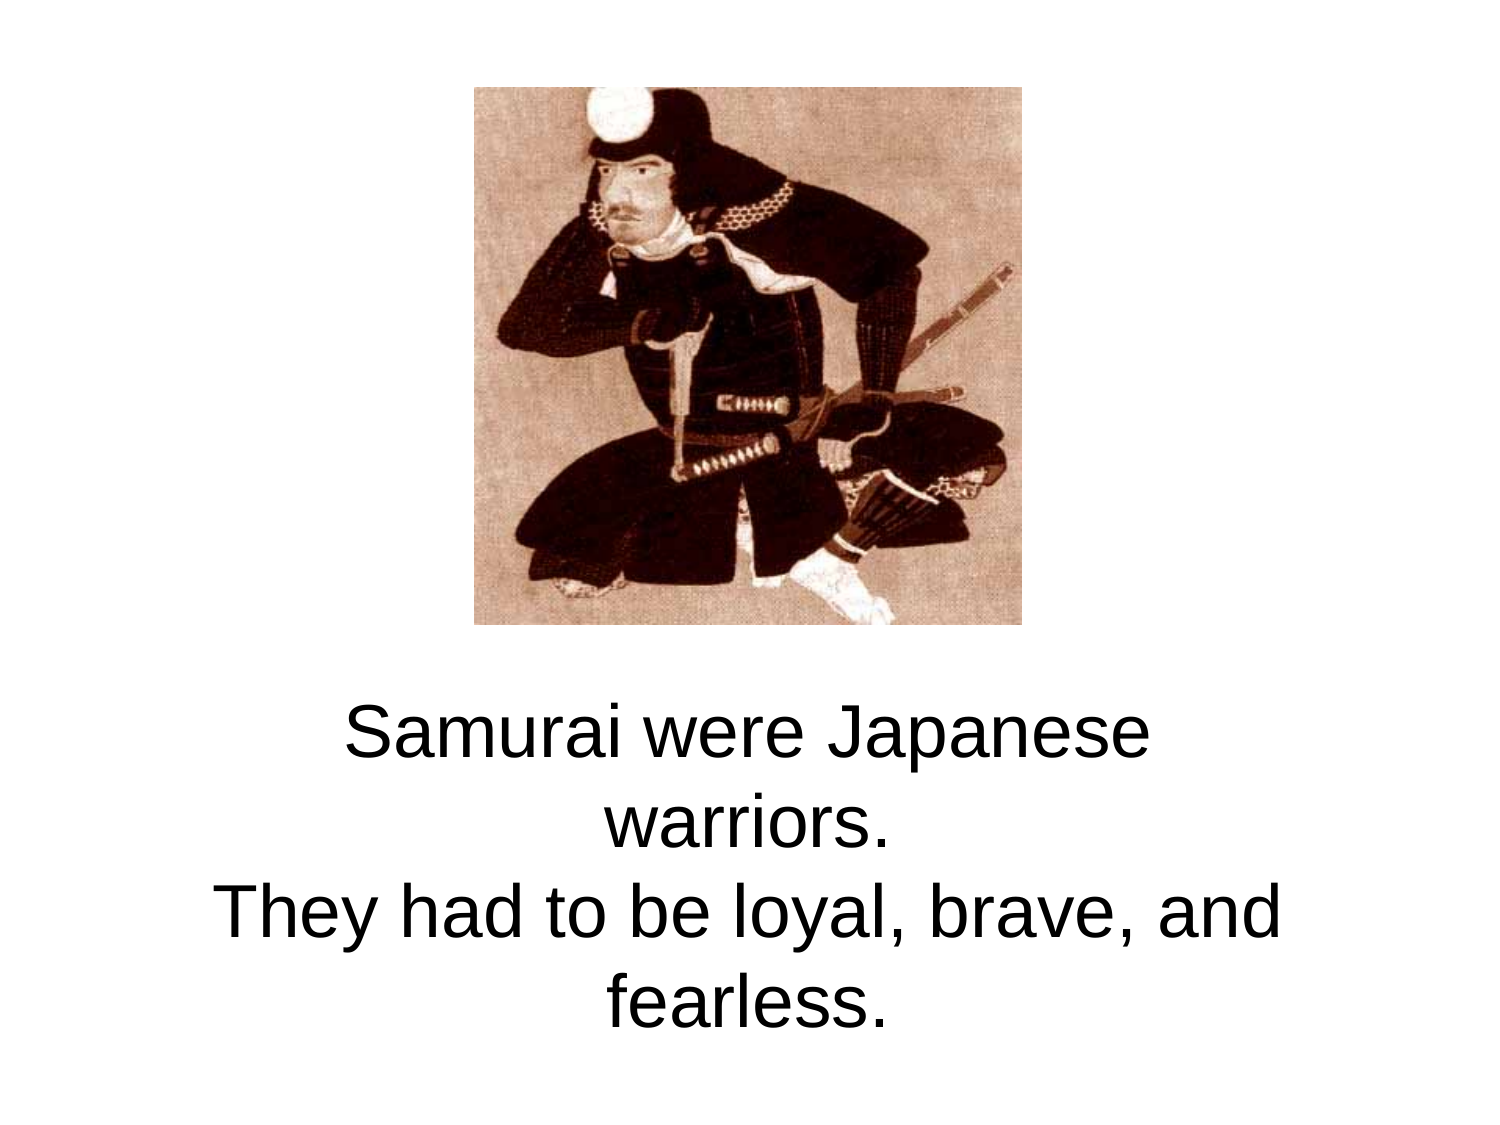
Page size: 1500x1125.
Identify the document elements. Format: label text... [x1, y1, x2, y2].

picture [474, 87, 1022, 626]
text_box Samurai were Japanese warriors. They had to be loyal, brave, and fearless. [174, 675, 1322, 961]
